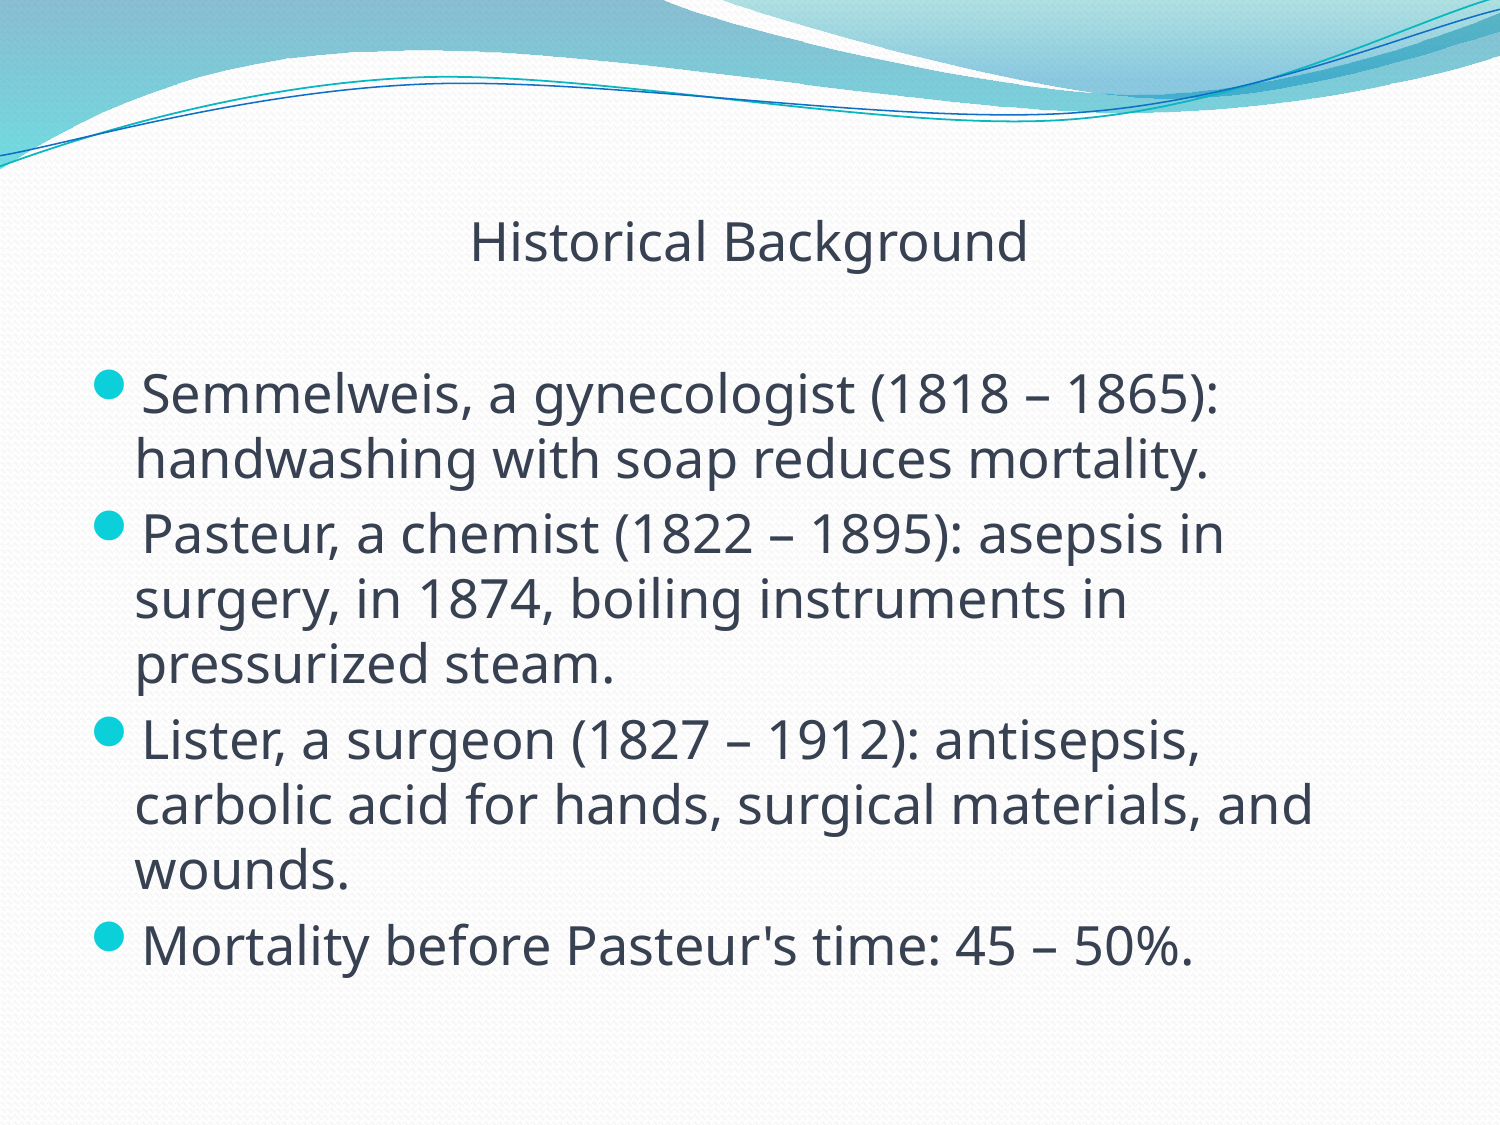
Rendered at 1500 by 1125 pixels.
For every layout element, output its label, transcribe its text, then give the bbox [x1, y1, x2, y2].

list Historical Background Semmelweis, a gynecologist (1818 – 1865): handwashing with soap reduces mortality. Pasteur, a chemist (1822 – 1895): asepsis in surgery, in 1874, boiling instruments in pressurized steam. Lister, a surgeon (1827 – 1912): antisepsis, carbolic acid for hands, surgical materials, and wounds. Mortality before Pasteur's time: 45 – 50%. [75, 200, 1425, 1038]
